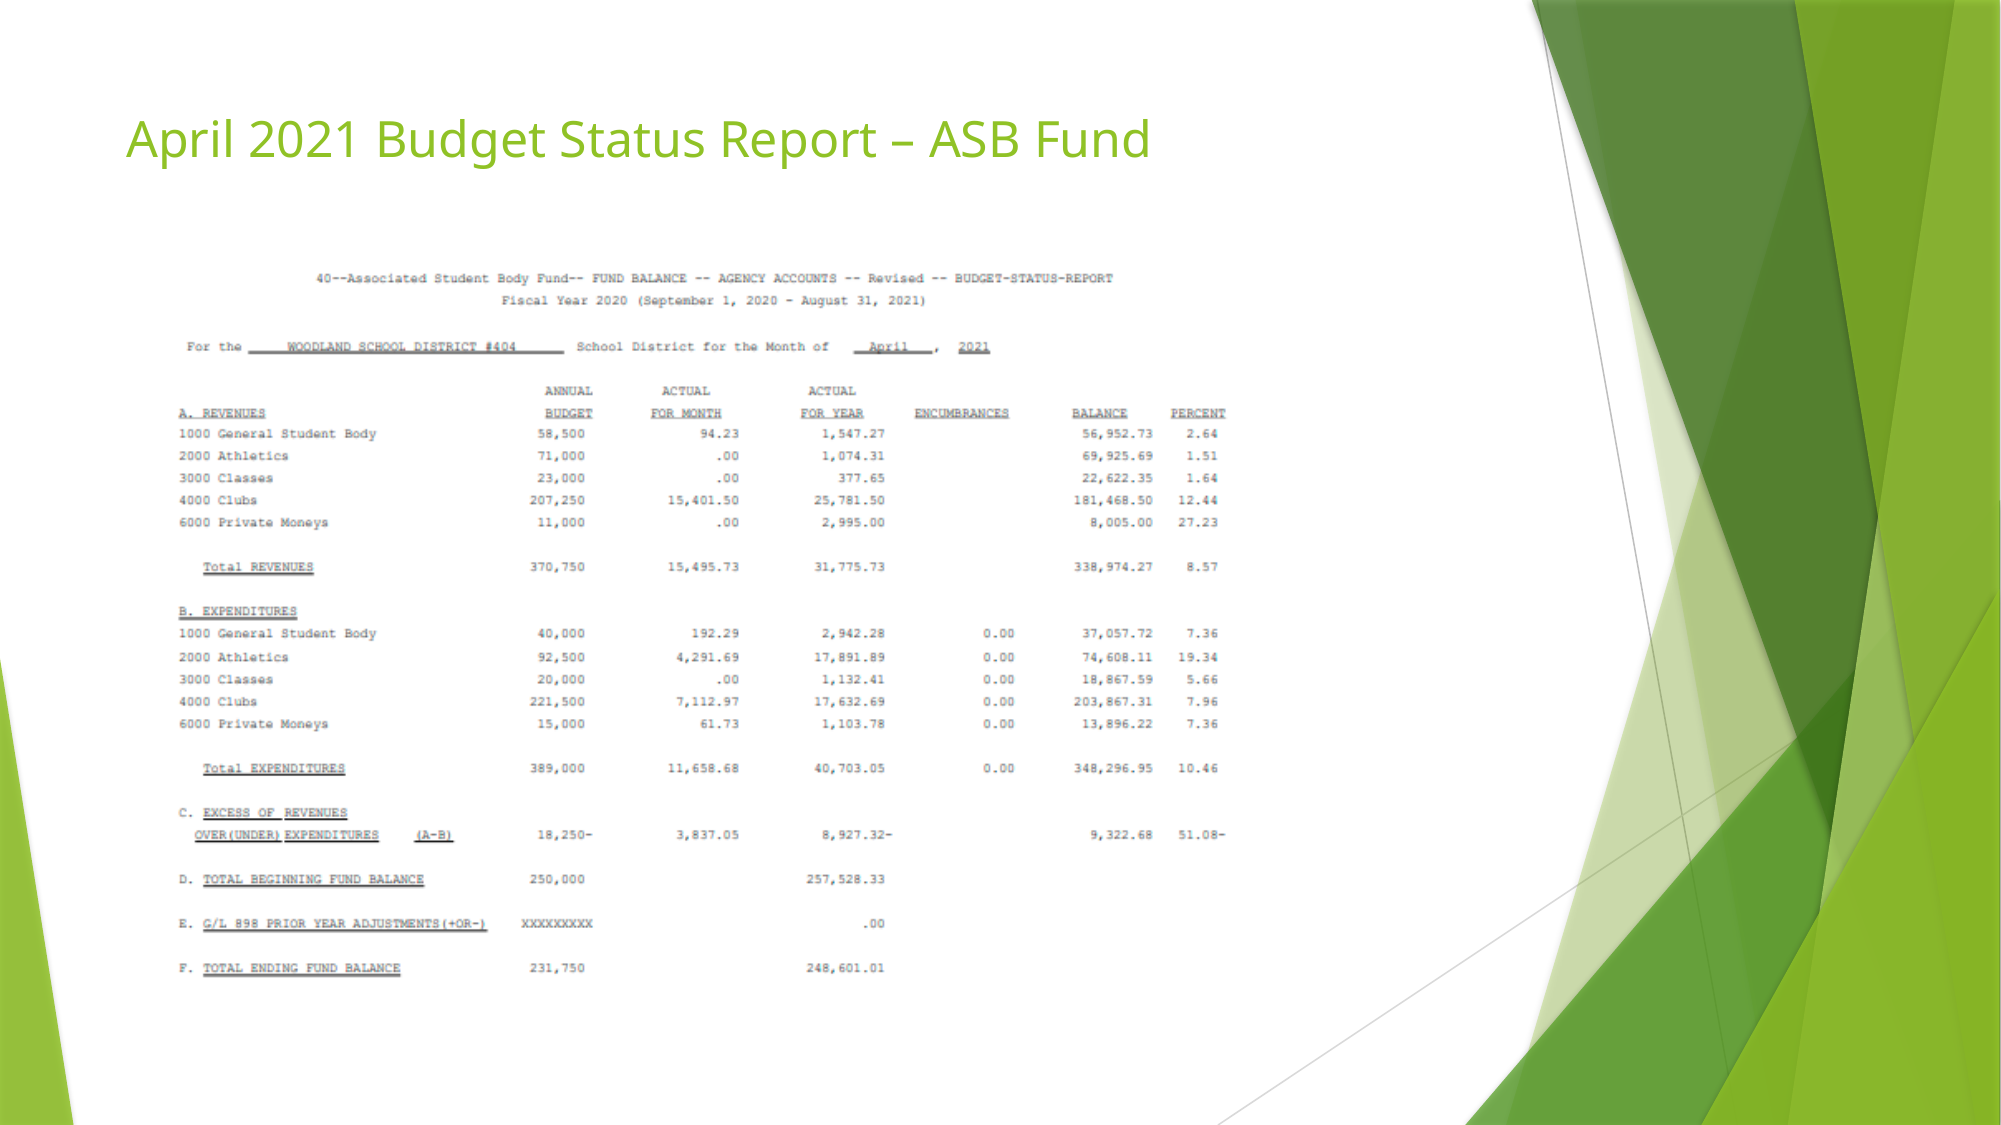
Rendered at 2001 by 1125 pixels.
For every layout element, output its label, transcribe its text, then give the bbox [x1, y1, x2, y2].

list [167, 251, 1264, 986]
title April 2021 Budget Status Report – ASB Fund [111, 99, 1522, 186]
